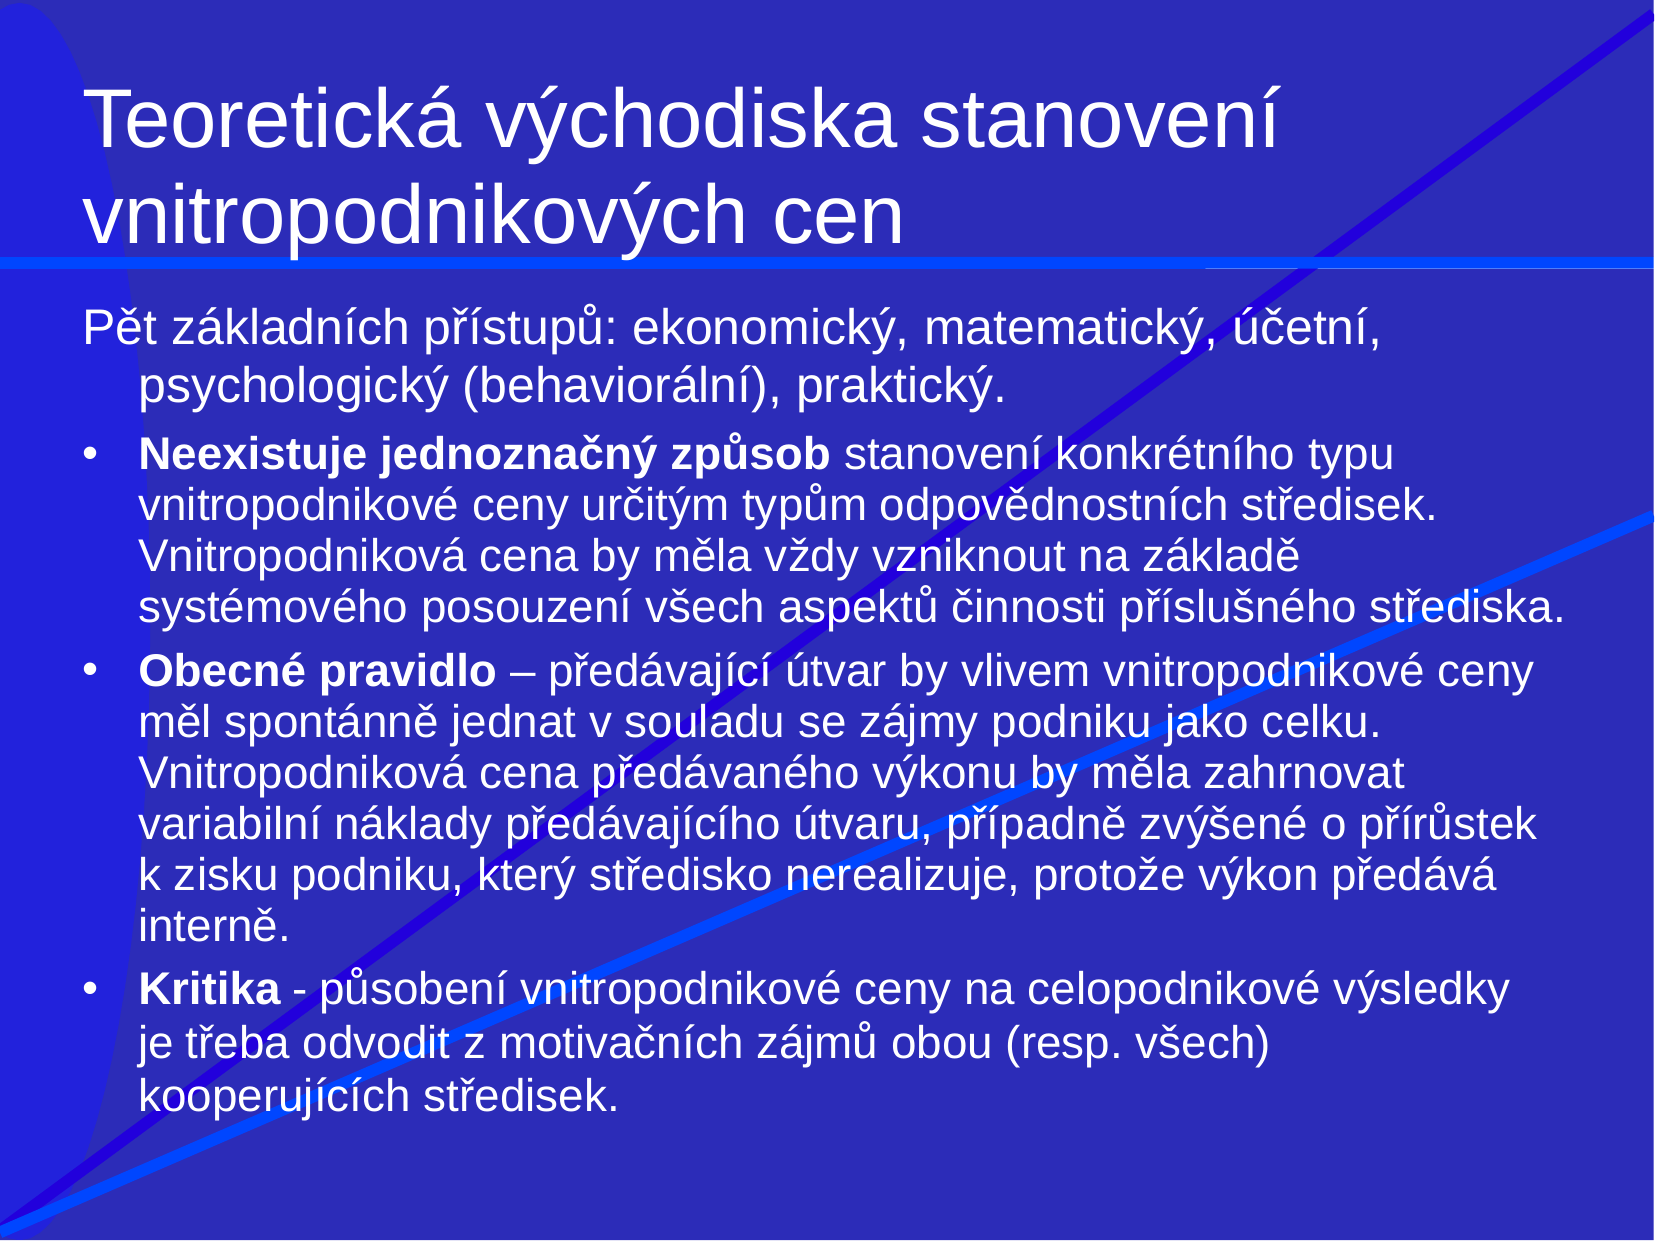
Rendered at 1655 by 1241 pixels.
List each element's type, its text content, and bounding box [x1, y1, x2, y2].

title Teoretická východiska stanovení vnitropodnikových cen [80, 67, 1574, 275]
list Pět základních přístupů: ekonomický, matematický, účetní, psychologický (behaviorální), praktický. Neexistuje jednoznačný způsob stanovení konkrétního typu vnitropodnikové ceny určitým typům odpovědnostních středisek. Vnitropodniková cena by měla vždy vzniknout na základě systémového posouzení všech aspektů činnosti příslušného střediska. Obecné pravidlo – předávající útvar by vlivem vnitropodnikové ceny měl spontánně jednat v souladu se zájmy podniku jako celku. Vnitropodniková cena předávaného výkonu by měla zahrnovat variabilní náklady předávajícího útvaru, případně zvýšené o přírůstek k zisku podniku, který středisko nerealizuje, protože výkon předává interně. Kritika - působení vnitropodnikové ceny na celopodnikové výsledky je třeba odvodit z motivačních zájmů obou (resp. všech) kooperujících středisek. [80, 296, 1574, 1123]
